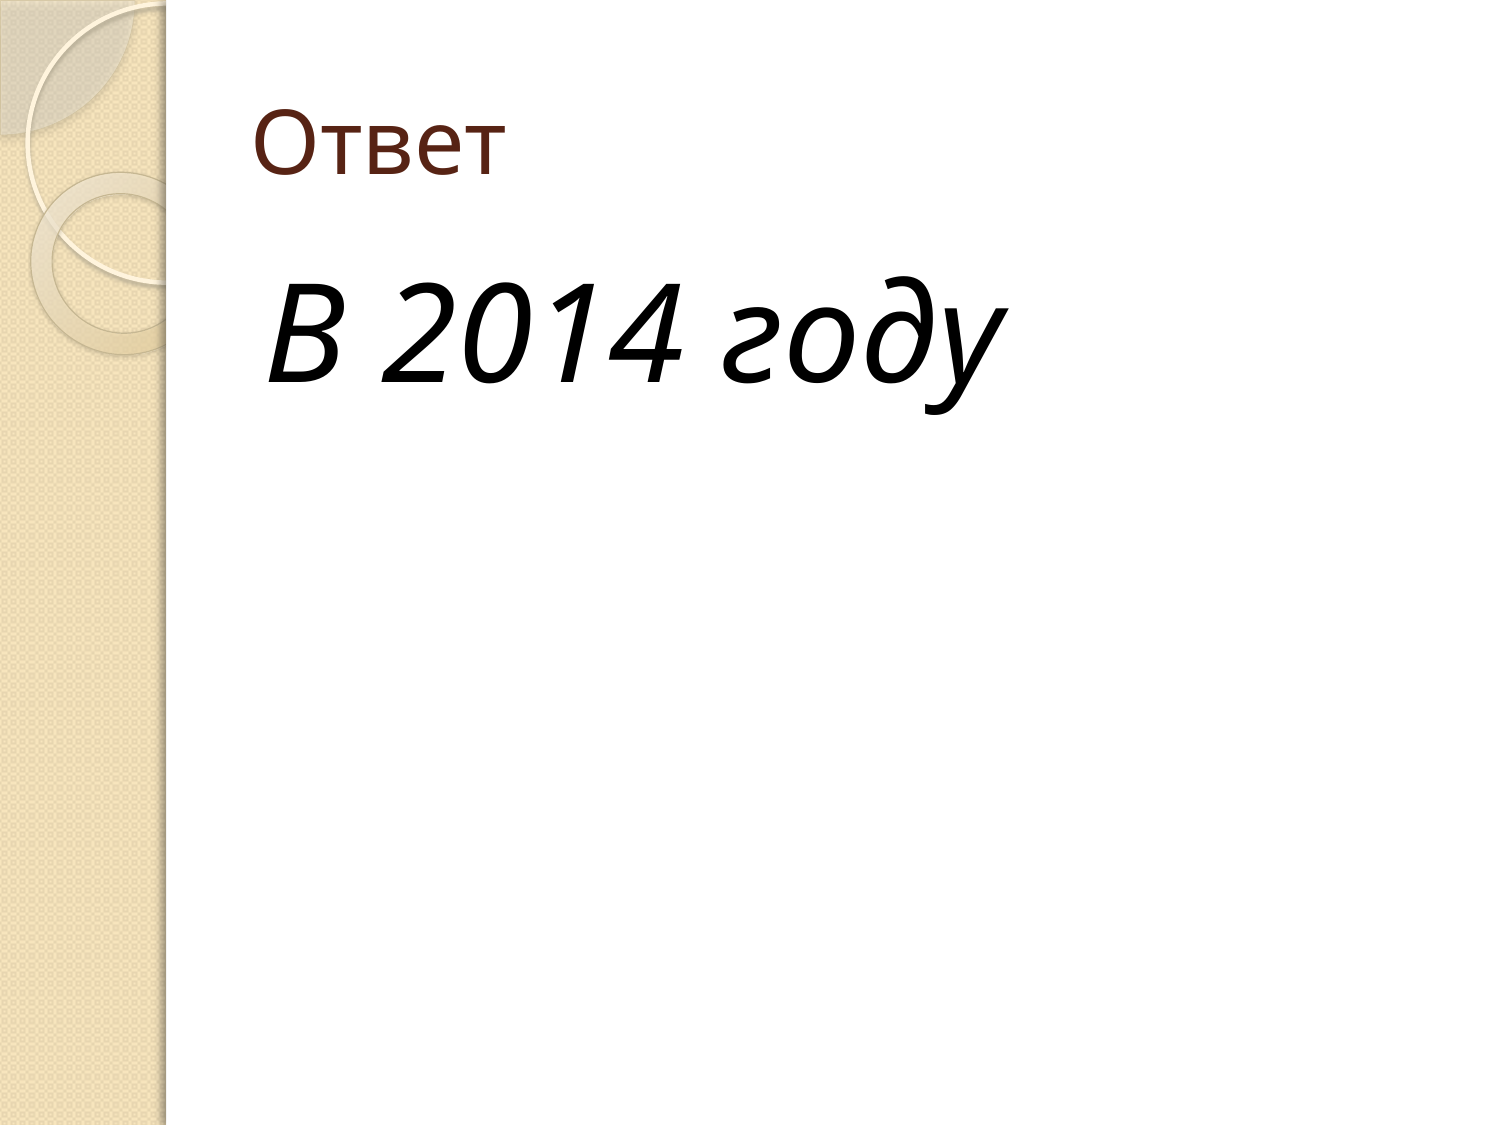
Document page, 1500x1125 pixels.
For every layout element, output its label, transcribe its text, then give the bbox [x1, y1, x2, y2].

title Ответ [235, 45, 1466, 233]
list В 2014 году [235, 237, 1466, 1025]
